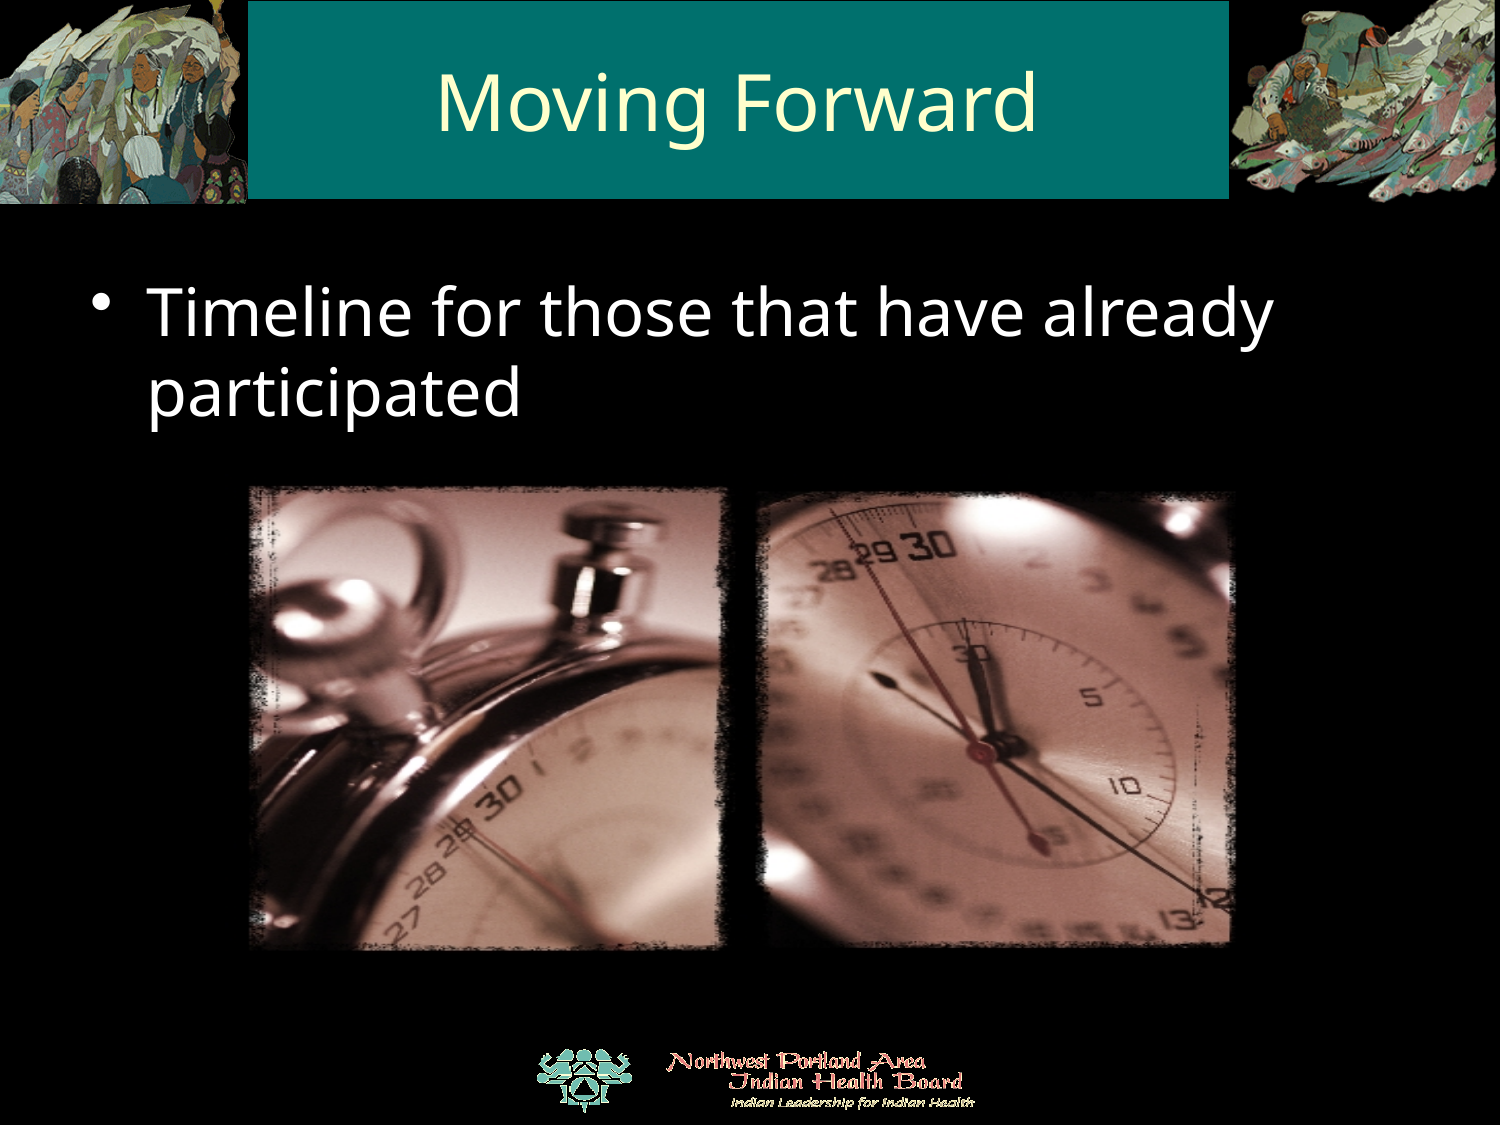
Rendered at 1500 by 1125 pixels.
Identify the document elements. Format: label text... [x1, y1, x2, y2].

picture [1229, 0, 1500, 204]
picture [537, 1049, 975, 1113]
picture [0, 0, 248, 204]
list Timeline for those that have already participated [75, 262, 1425, 1005]
picture [224, 474, 1263, 963]
title Moving Forward [249, 0, 1226, 201]
